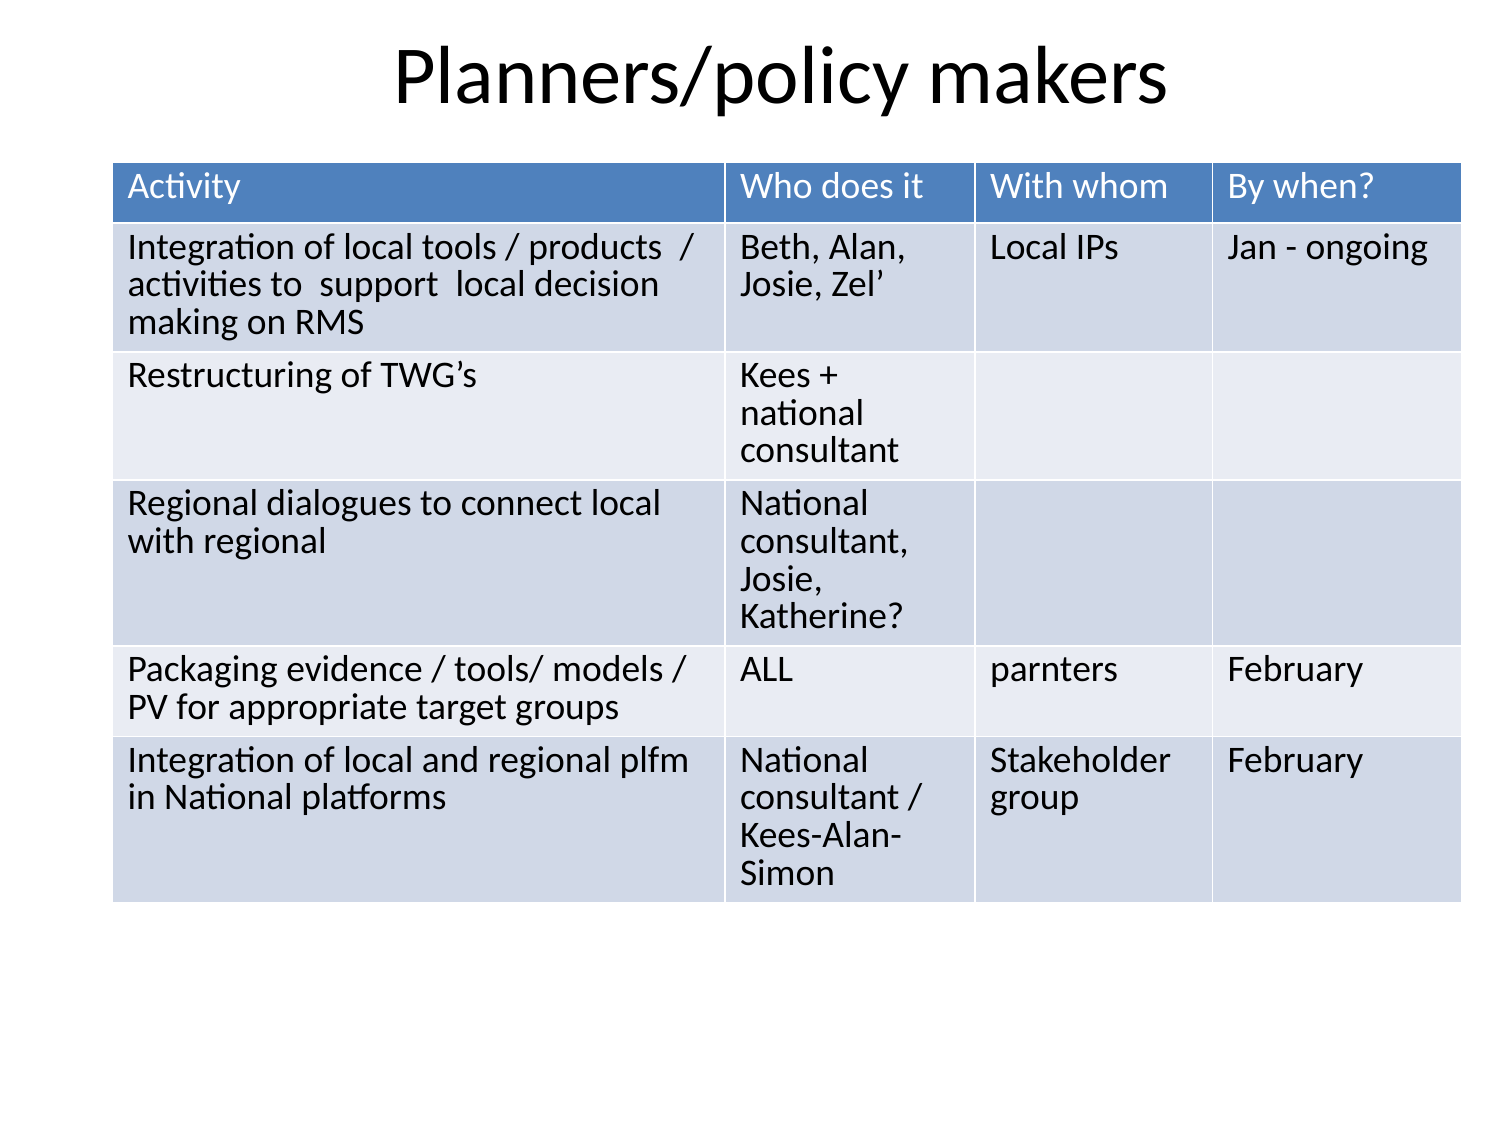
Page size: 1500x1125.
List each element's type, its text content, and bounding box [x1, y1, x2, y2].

table_cell parnters [976, 647, 1212, 736]
table_cell National consultant, Josie, Katherine? [726, 481, 974, 645]
table_cell Restructuring of TWG’s [113, 353, 724, 479]
table_cell February [1213, 737, 1461, 902]
table_cell February [1213, 647, 1461, 736]
table_header Who does it [726, 163, 974, 222]
table_header By when? [1213, 163, 1461, 222]
table_cell National consultant / Kees-Alan-Simon [726, 737, 974, 902]
table_cell Beth, Alan, Josie, Zel’ [726, 224, 974, 351]
table_header Activity [113, 163, 724, 222]
table_cell [976, 353, 1212, 479]
table_cell Packaging evidence / tools/ models / PV for appropriate target groups [113, 647, 724, 736]
table_header With whom [976, 163, 1212, 222]
table_cell Local IPs [976, 224, 1212, 351]
table_cell Integration of local tools / products / activities to support local decision making on RMS [113, 224, 724, 351]
table_cell Kees + national consultant [726, 353, 974, 479]
table_cell Jan - ongoing [1213, 224, 1461, 351]
table_cell Integration of local and regional plfm in National platforms [113, 737, 724, 902]
table_cell [1213, 353, 1461, 479]
table_cell Regional dialogues to connect local with regional [113, 481, 724, 645]
table_cell [976, 481, 1212, 645]
title Planners/policy makers [337, 2, 1225, 140]
table_cell ALL [726, 647, 974, 736]
table_cell Stakeholder group [976, 737, 1212, 902]
table_cell [1213, 481, 1461, 645]
